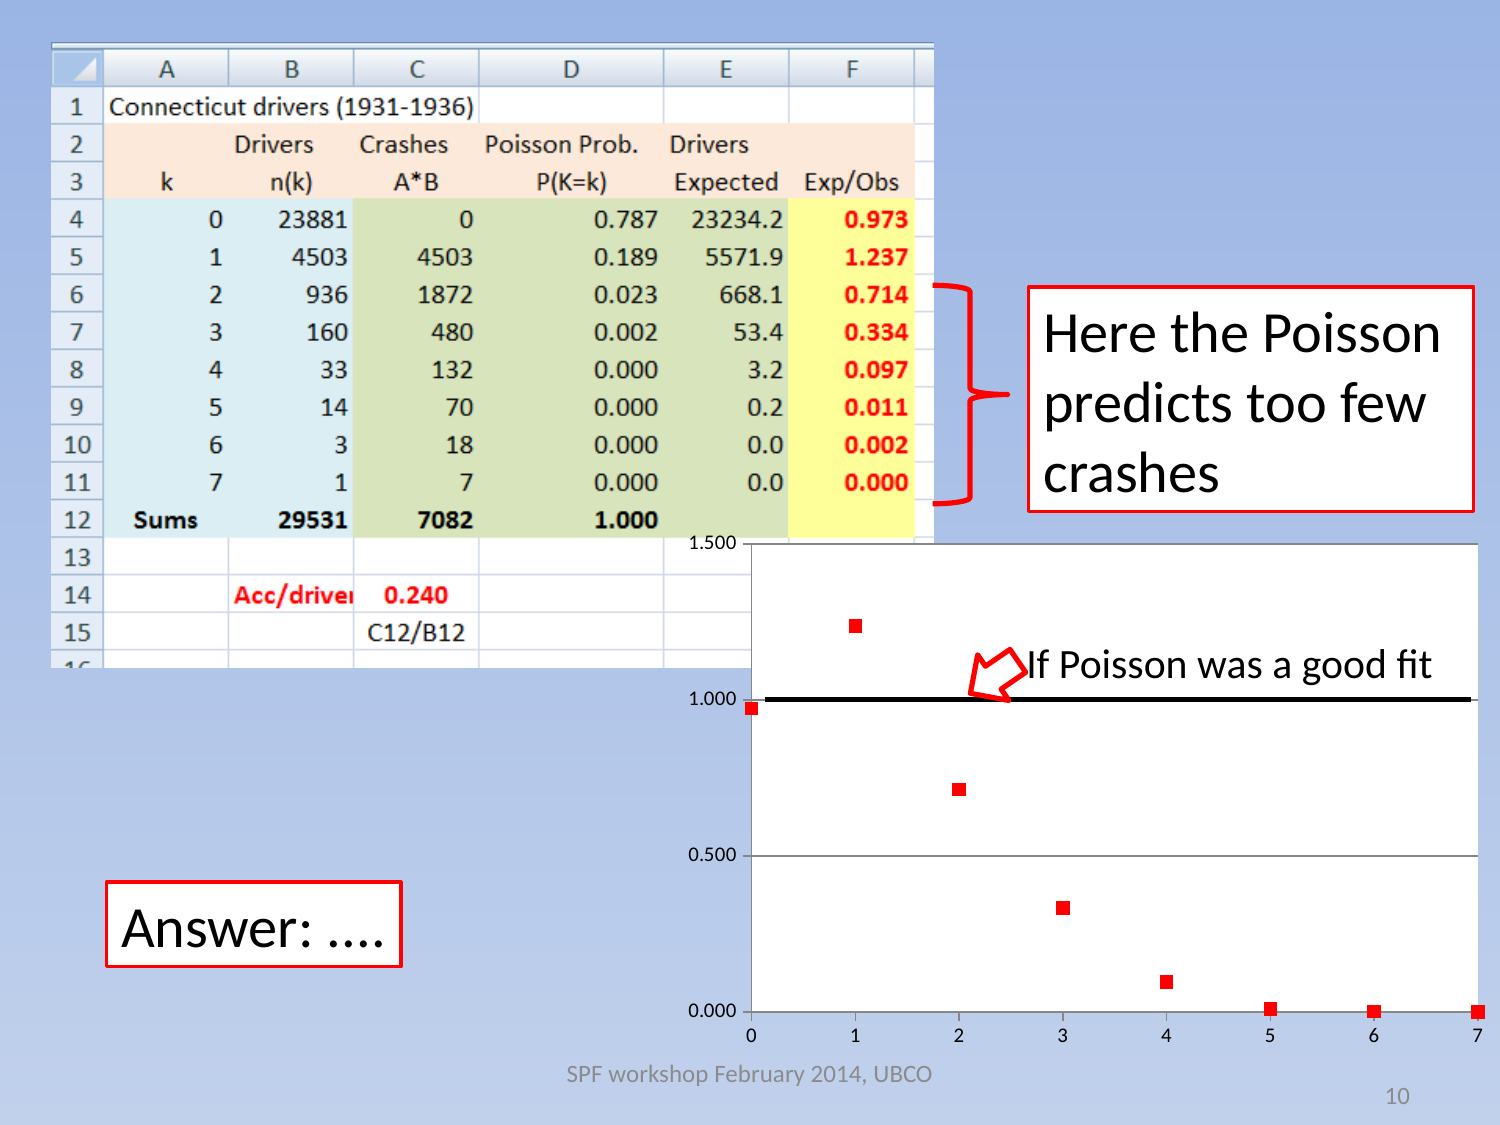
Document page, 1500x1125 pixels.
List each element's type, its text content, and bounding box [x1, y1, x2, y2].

footer SPF workshop February 2014, UBCO [512, 1042, 988, 1103]
chart [671, 523, 1500, 1059]
text_box Answer: .... [106, 882, 402, 967]
text_box [937, 284, 1009, 505]
text_box Here the Poisson predicts too few crashes [1028, 286, 1474, 512]
picture [51, 42, 934, 669]
slide_number 10 [1074, 1068, 1425, 1125]
